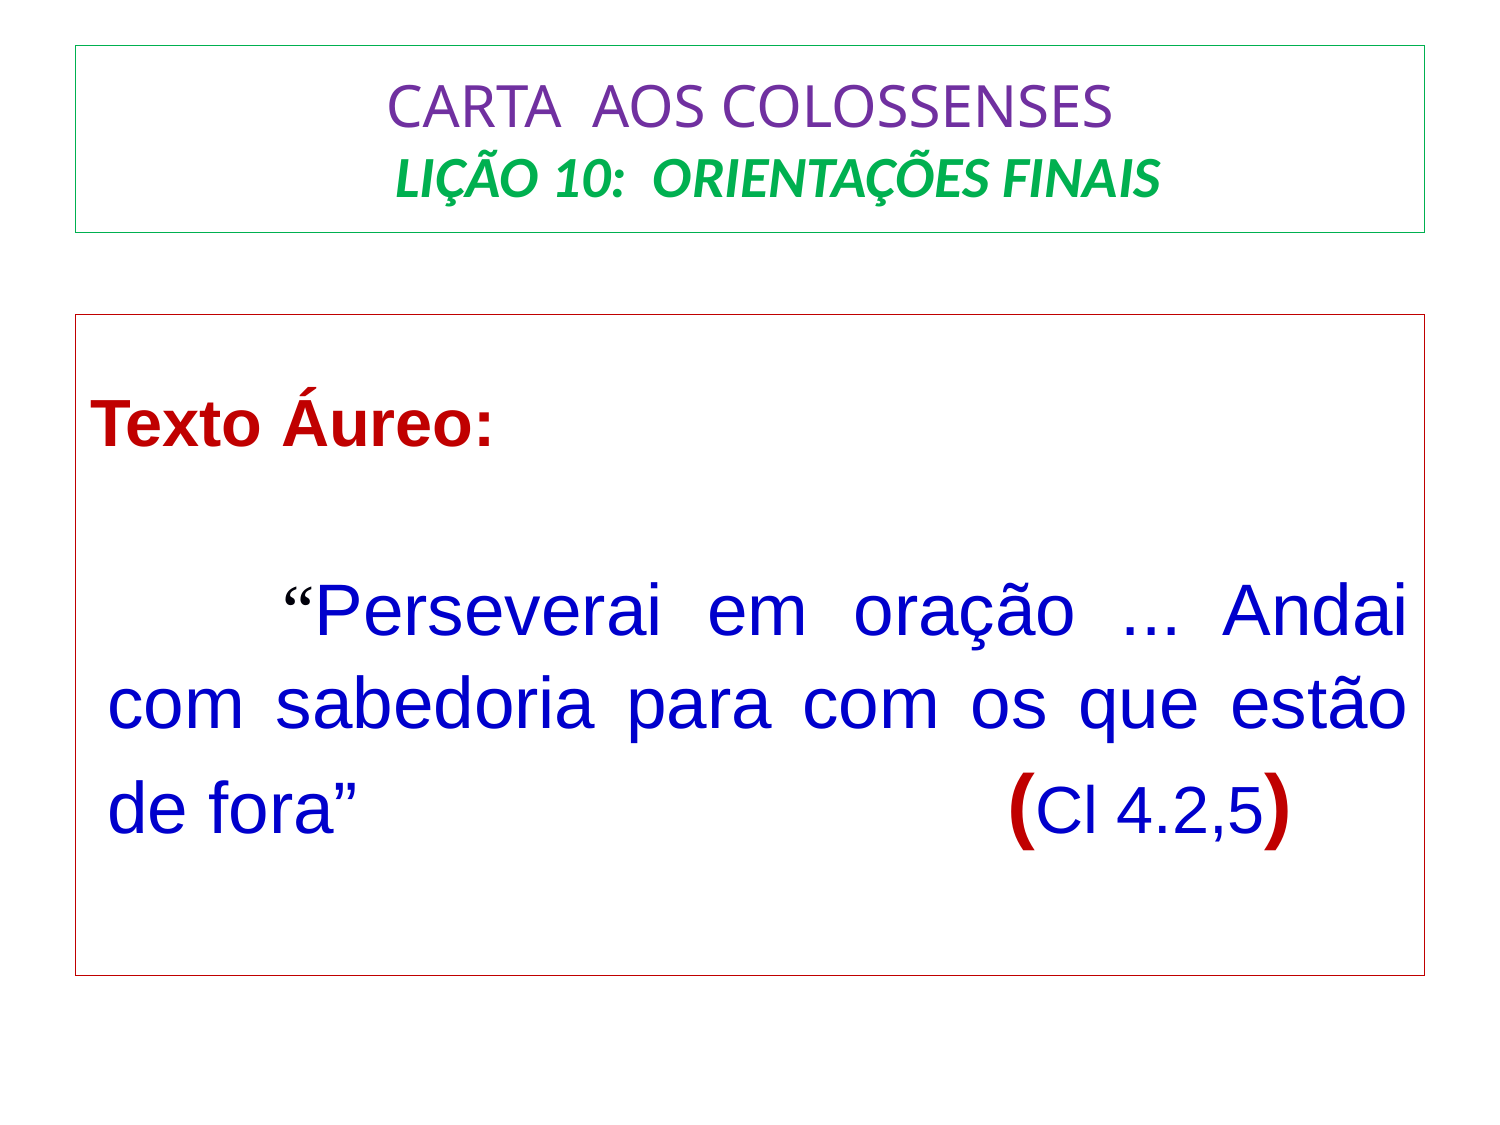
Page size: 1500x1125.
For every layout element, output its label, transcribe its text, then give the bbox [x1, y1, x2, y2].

title CARTA AOS COLOSSENSES LIÇÃO 10: ORIENTAÇÕES FINAIS [75, 45, 1425, 233]
list Texto Áureo: “Perseverai em oração ... Andai com sabedoria para com os que estão de fora” (Cl 4.2,5) [75, 314, 1425, 976]
